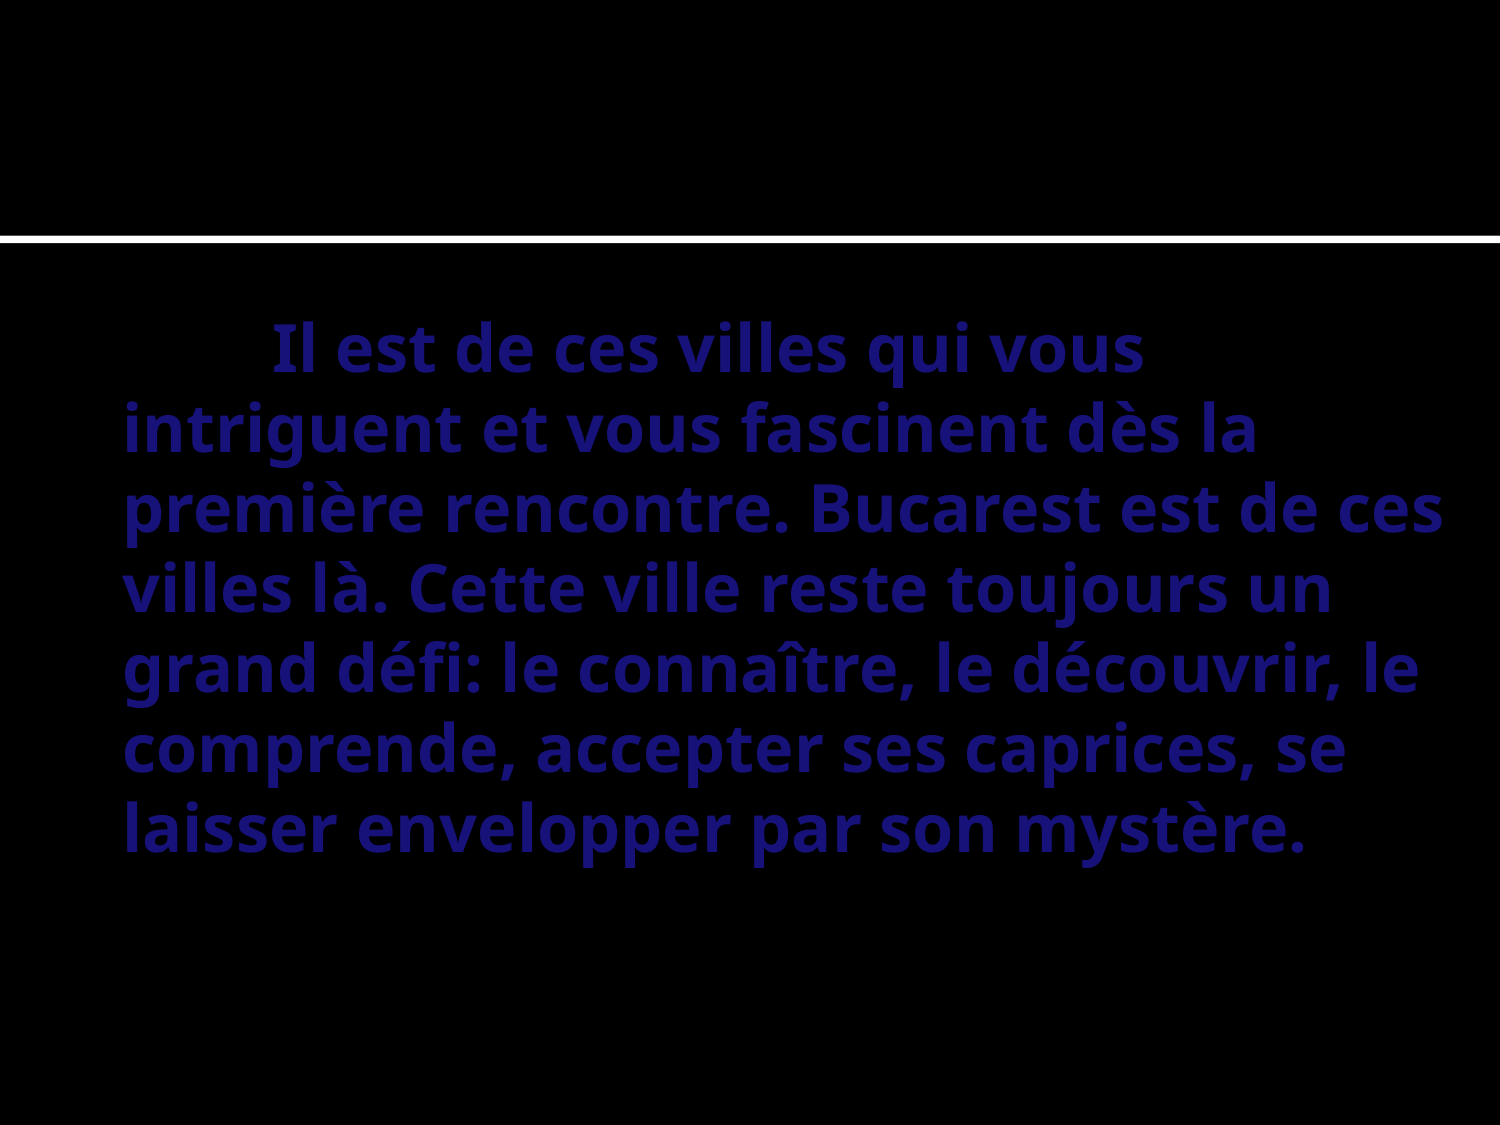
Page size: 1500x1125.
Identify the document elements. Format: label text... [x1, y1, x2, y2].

list Il est de ces villes qui vous intriguent et vous fascinent dès la première rencontre. Bucarest est de ces villes là. Cette ville reste toujours un grand défi: le connaître, le découvrir, le comprende, accepter ses caprices, se laisser envelopper par son mystère. [41, 290, 1471, 1034]
